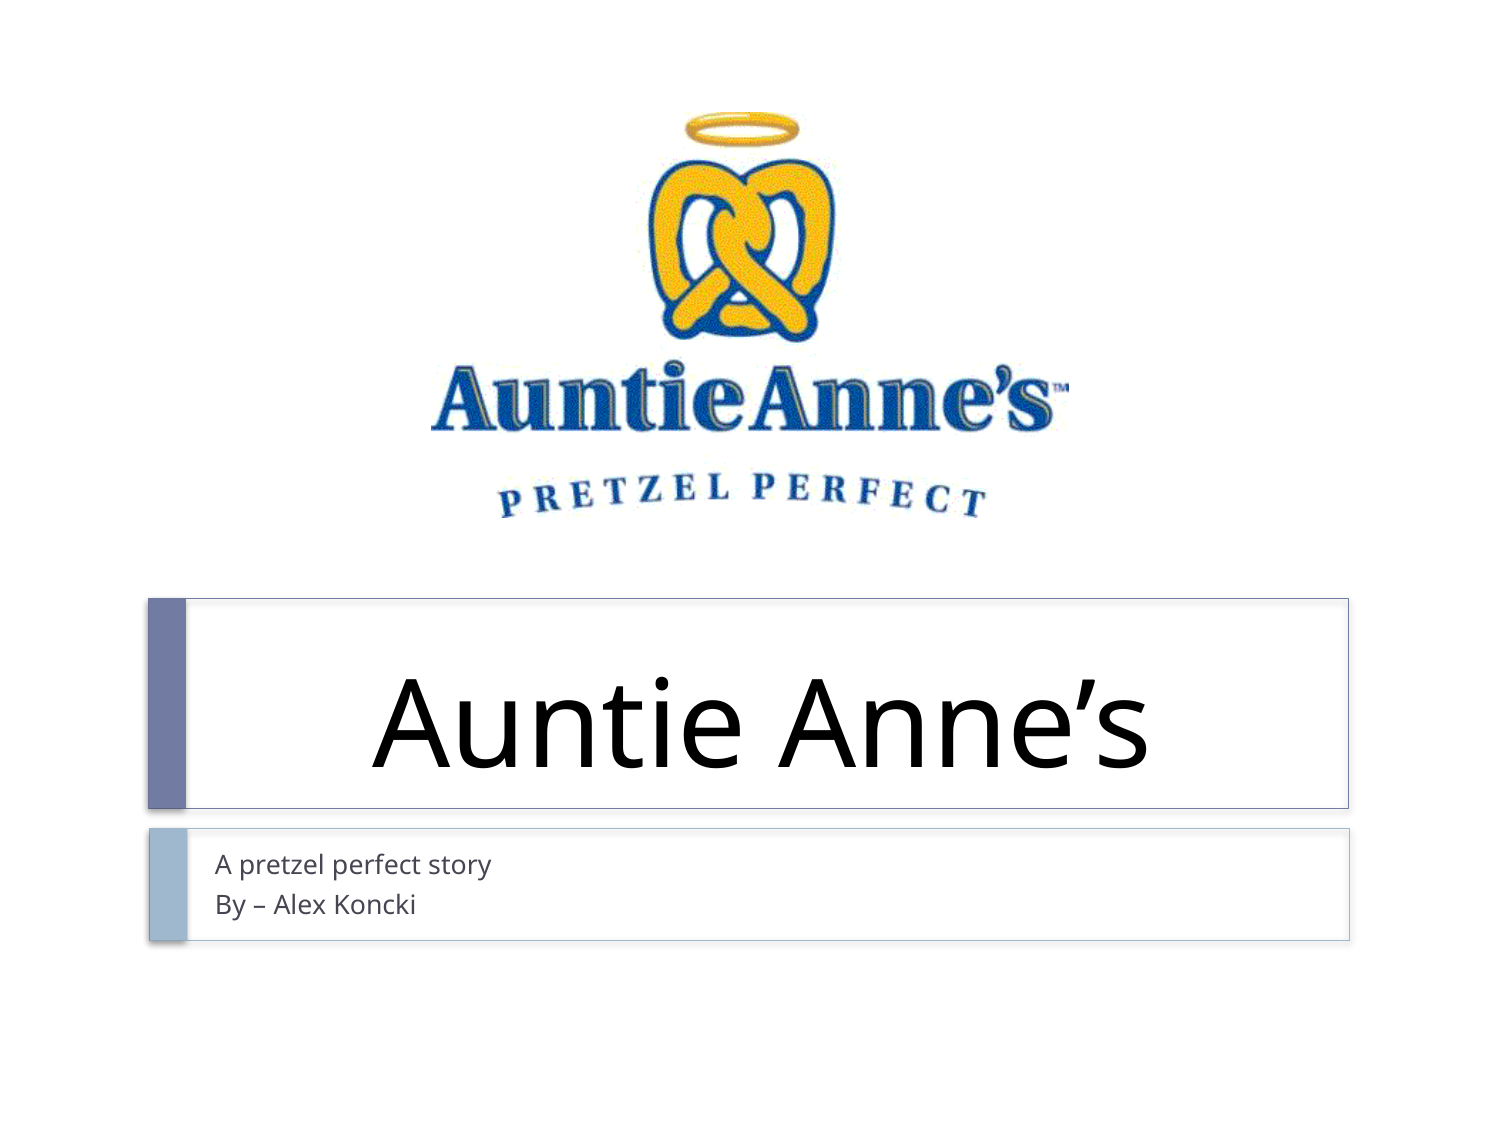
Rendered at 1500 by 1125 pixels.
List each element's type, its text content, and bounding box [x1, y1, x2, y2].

picture [431, 112, 1069, 519]
title Auntie Anne’s [200, 637, 1325, 800]
subtitle A pretzel perfect story By – Alex Koncki [200, 840, 1325, 929]
